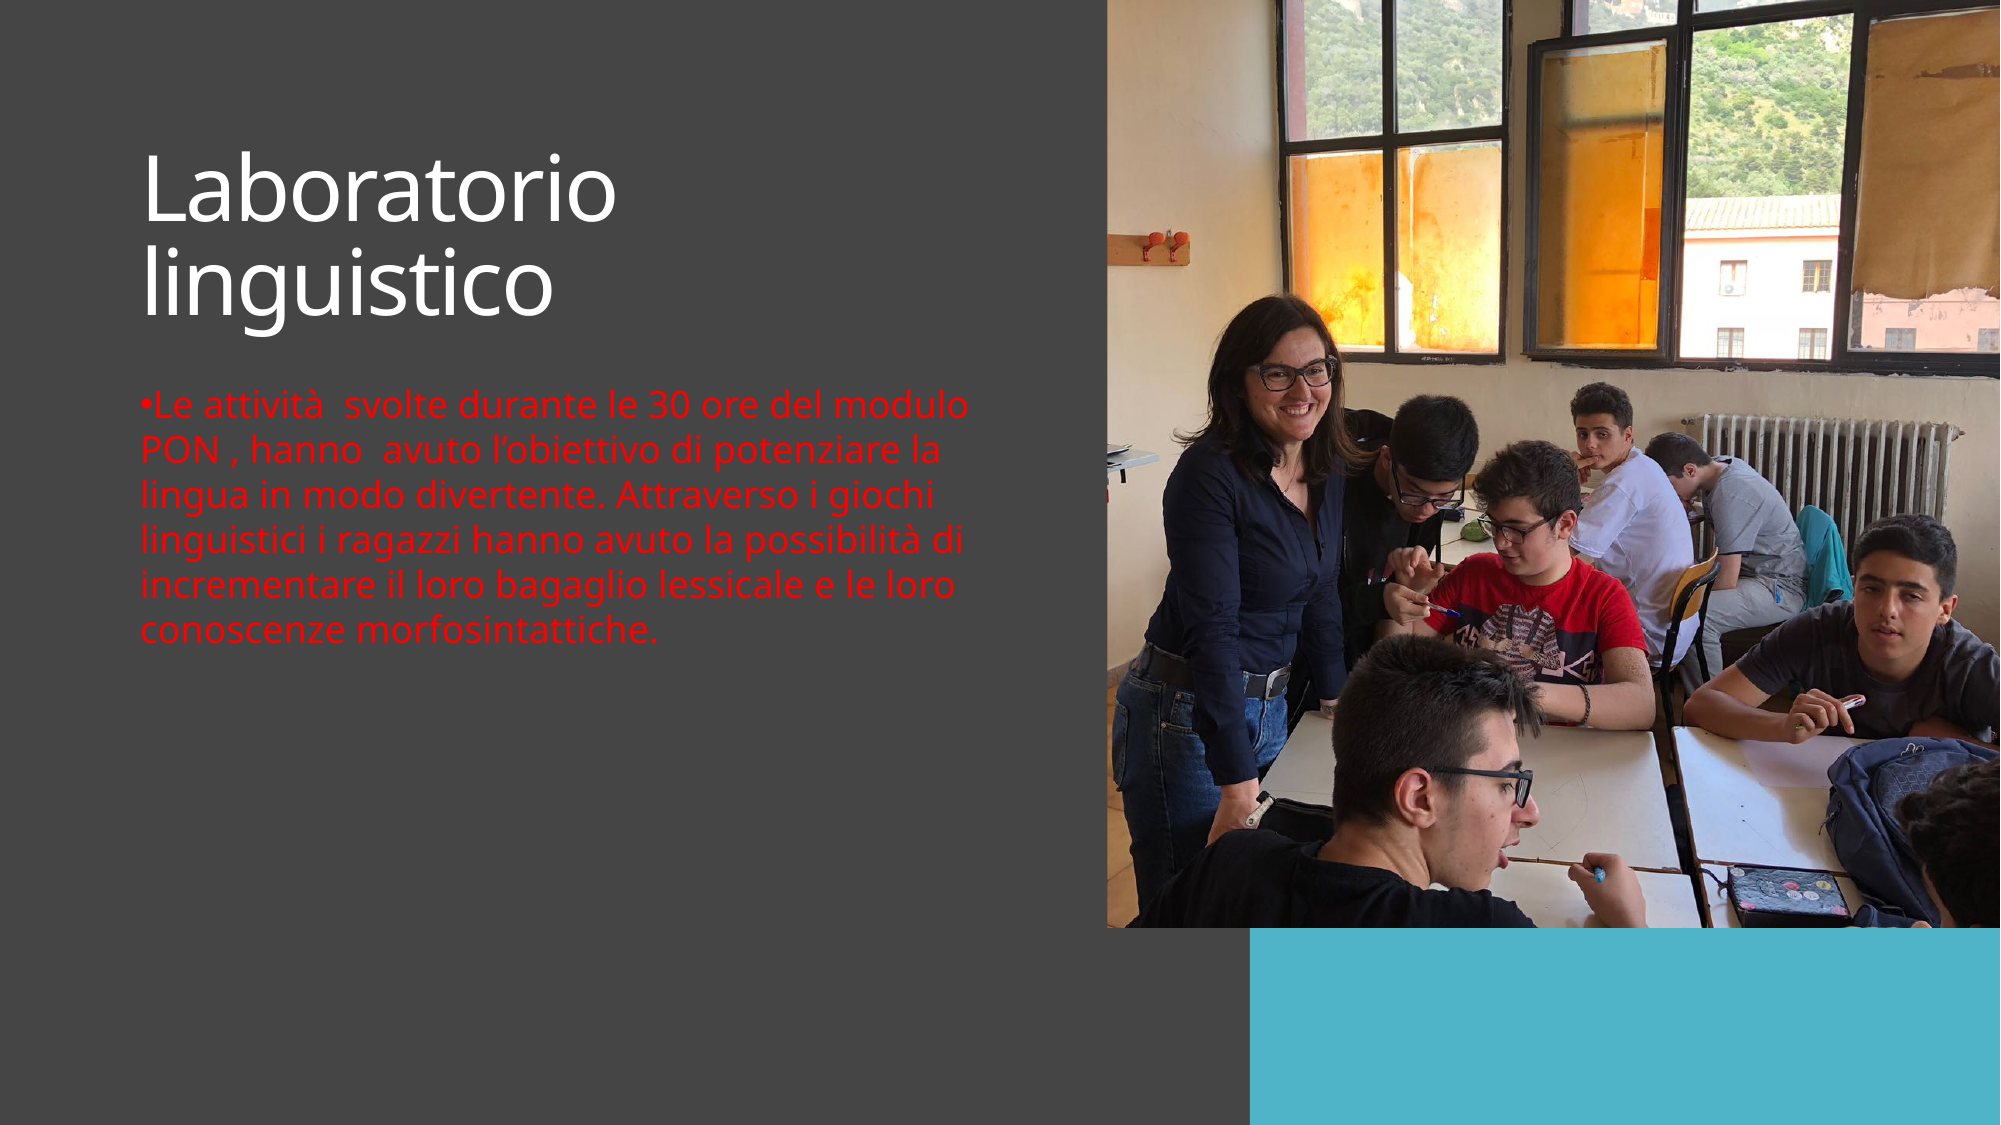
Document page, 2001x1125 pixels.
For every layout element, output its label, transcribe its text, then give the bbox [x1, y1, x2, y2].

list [1106, 0, 2000, 928]
list Le attività svolte durante le 30 ore del modulo PON , hanno avuto l’obiettivo di potenziare la lingua in modo divertente. Attraverso i giochi linguistici i ragazzi hanno avuto la possibilità di incrementare il loro bagaglio lessicale e le loro conoscenze morfosintattiche. [125, 373, 997, 928]
title Laboratorio linguistico [125, 131, 997, 350]
